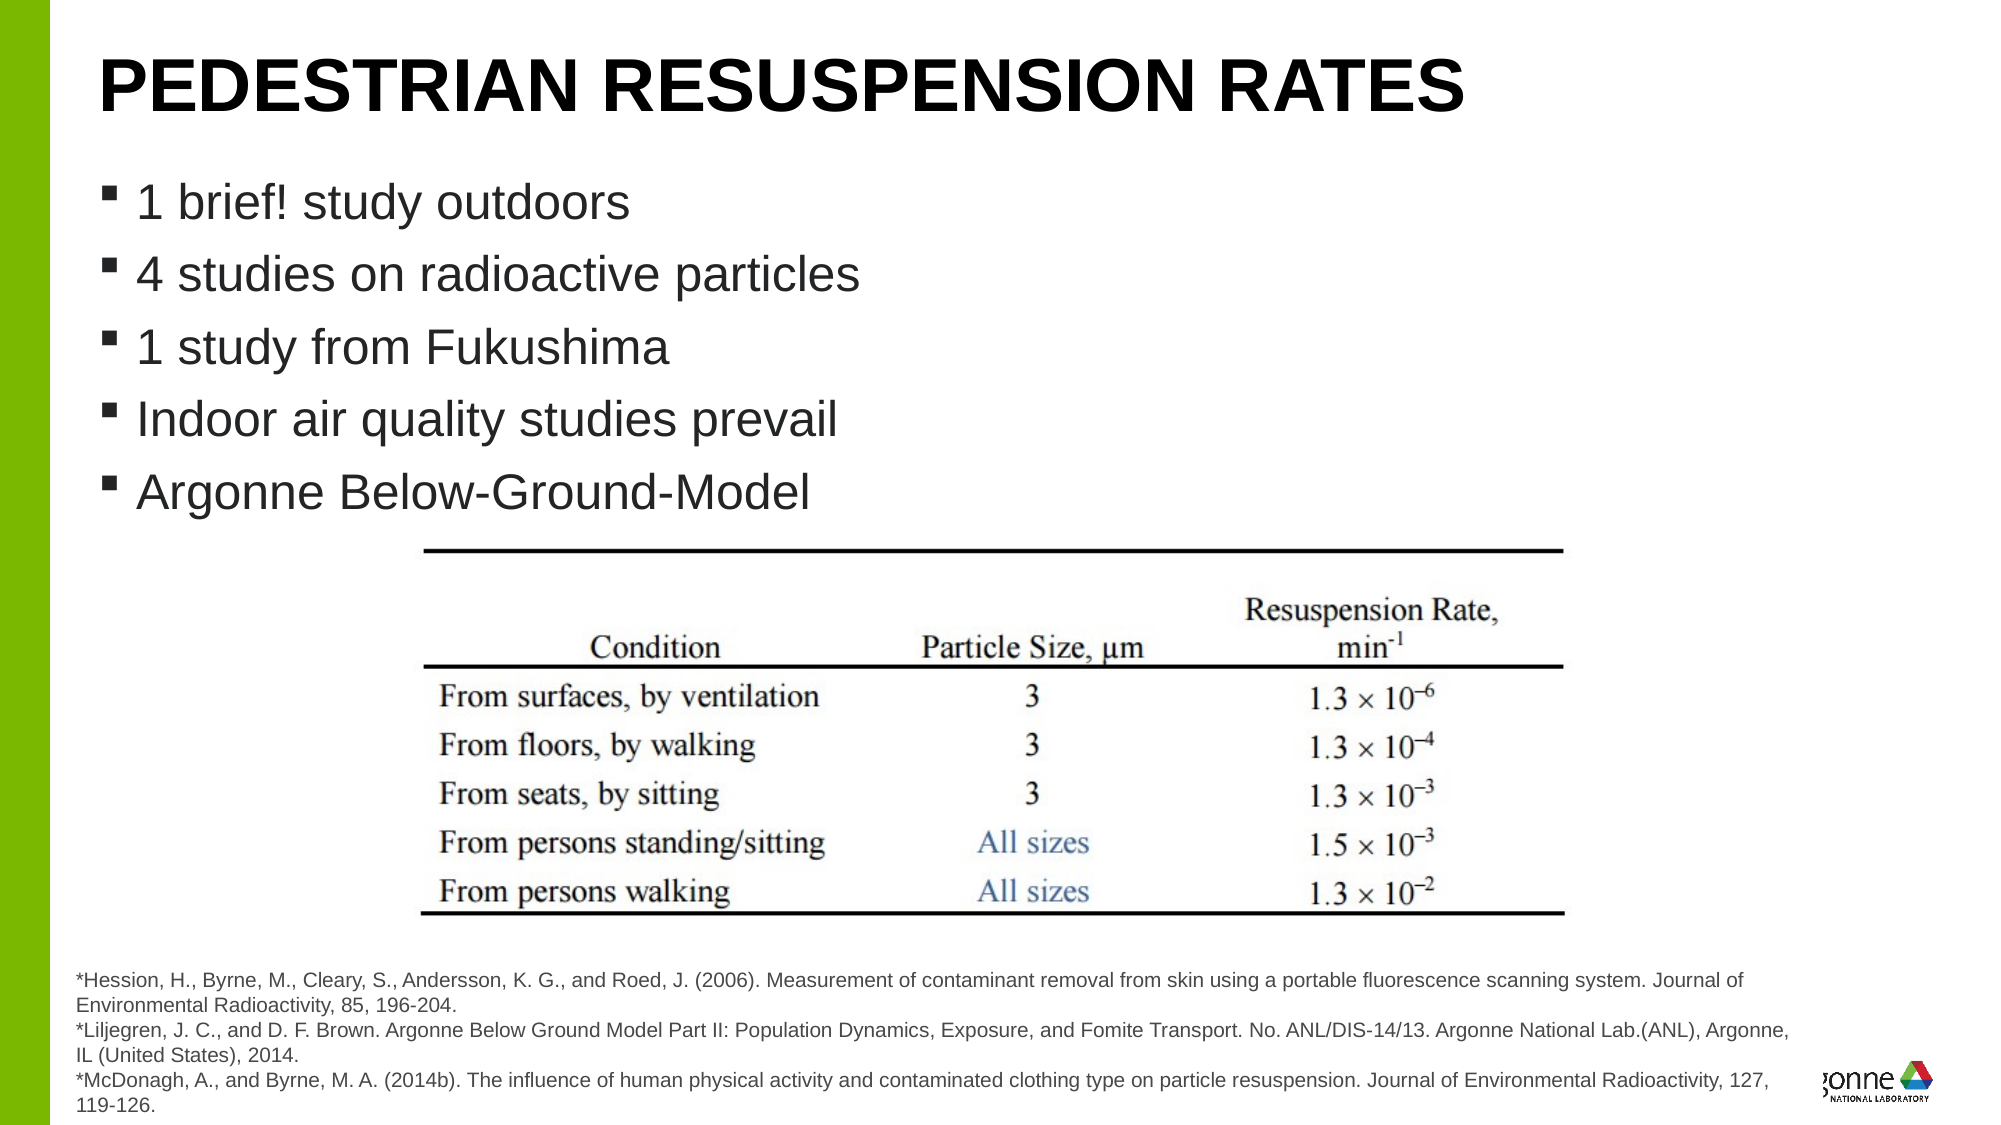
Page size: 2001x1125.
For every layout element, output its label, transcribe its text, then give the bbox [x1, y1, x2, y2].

picture [402, 538, 1597, 957]
list 1 brief! study outdoors 4 studies on radioactive particles 1 study from Fukushima Indoor air quality studies prevail Argonne Below-Ground-Model [98, 169, 1824, 883]
title Pedestrian Resuspension Rates [98, 0, 1824, 129]
text_box *Hession, H., Byrne, M., Cleary, S., Andersson, K. G., and Roed, J. (2006). Measurement of contaminant removal from skin using a portable fluorescence scanning system. Journal of Environmental Radioactivity, 85, 196-204. *Liljegren, J. C., and D. F. Brown. Argonne Below Ground Model Part II: Population Dynamics, Exposure, and Fomite Transport. No. ANL/DIS-14/13. Argonne National Lab.(ANL), Argonne, IL (United States), 2014. *McDonagh, A., and Byrne, M. A. (2014b). The influence of human physical activity and contaminated clothing type on particle resuspension. Journal of Environmental Radioactivity, 127, 119-126. [61, 959, 1824, 1125]
picture [1824, 1049, 1944, 1111]
